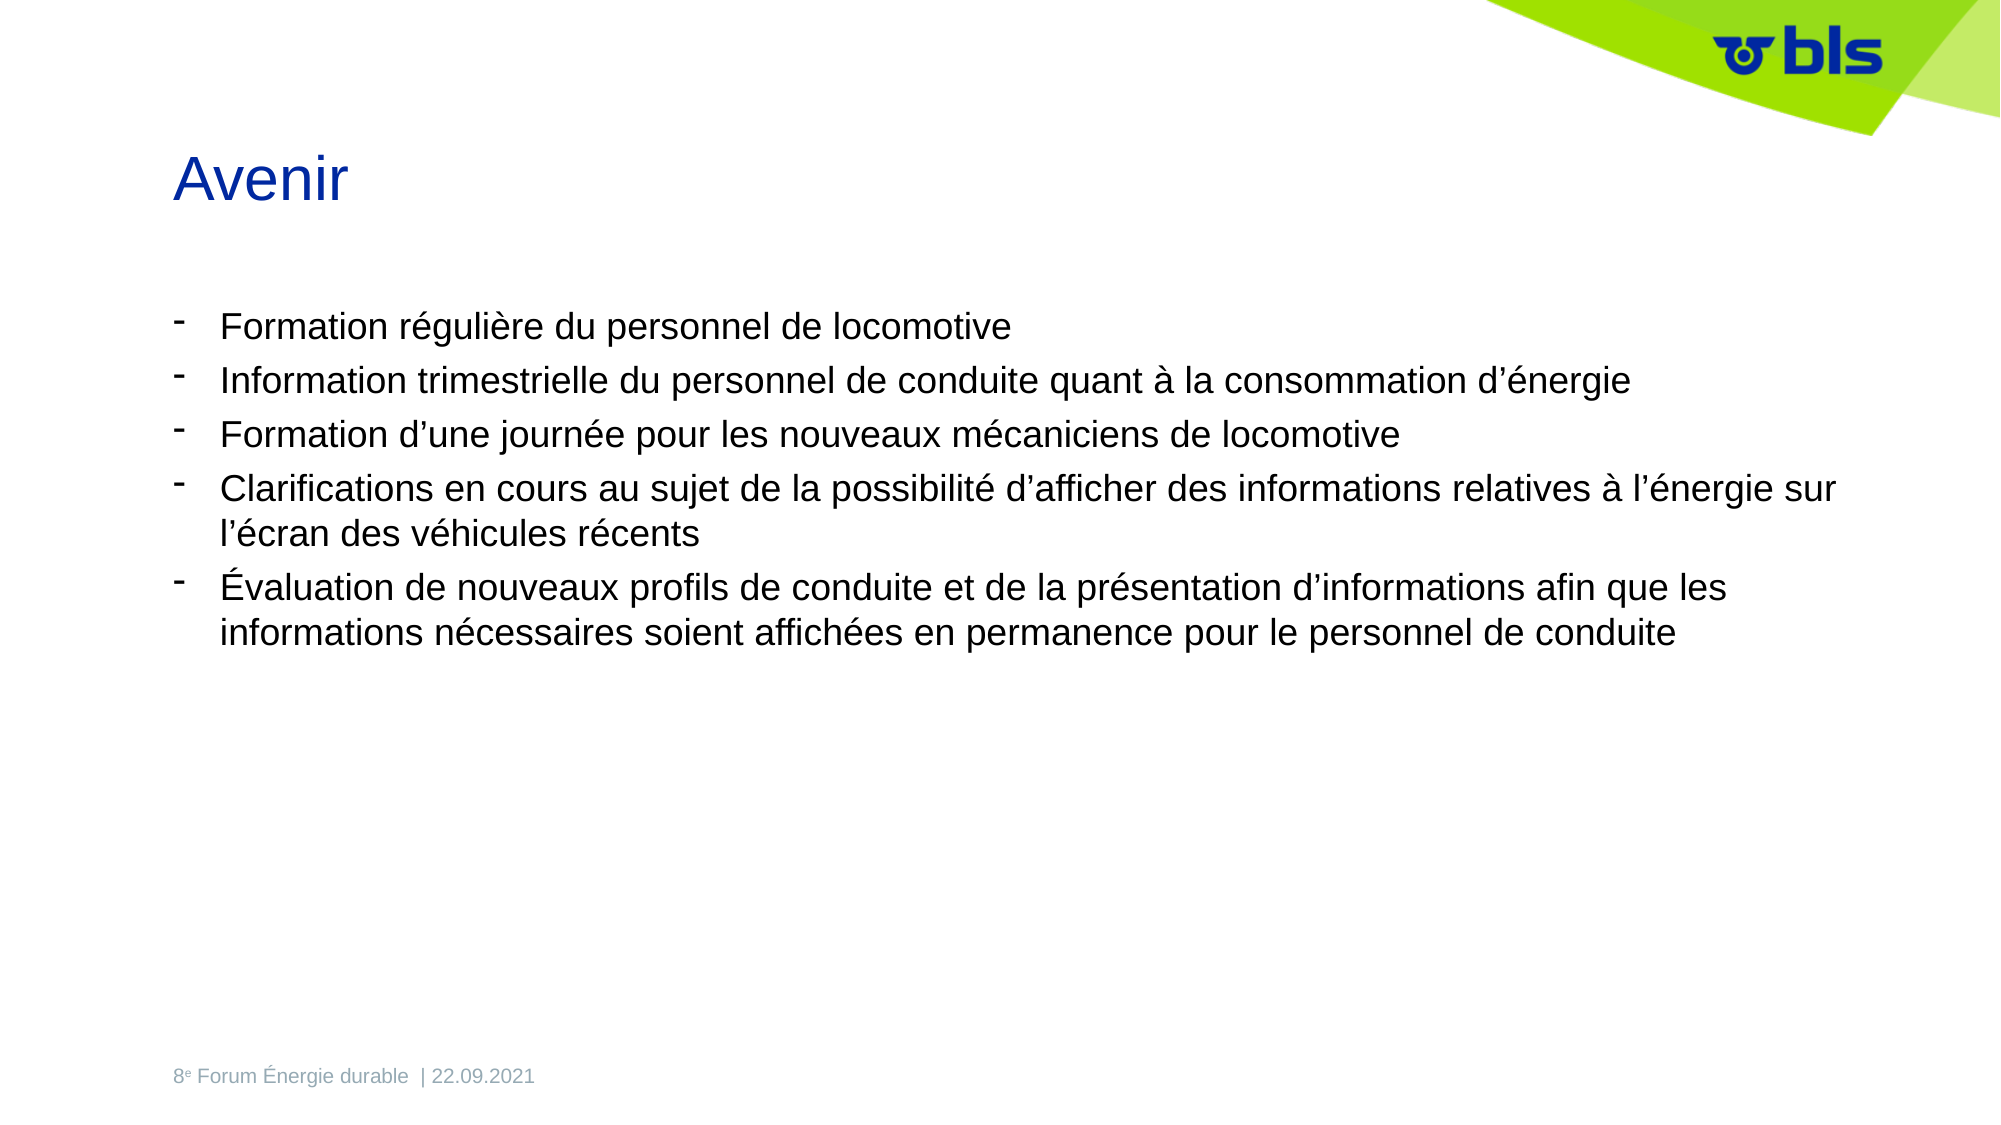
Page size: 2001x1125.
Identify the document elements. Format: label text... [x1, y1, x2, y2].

footer 8e Forum Énergie durable | 22.09.2021 [173, 1062, 807, 1091]
title Avenir [173, 137, 1870, 280]
picture [1486, 0, 2000, 136]
list Formation régulière du personnel de locomotive Information trimestrielle du personnel de conduite quant à la consommation d’énergie Formation d’une journée pour les nouveaux mécaniciens de locomotive Clarifications en cours au sujet de la possibilité d’afficher des informations relatives à l’énergie sur l’écran des véhicules récents Évaluation de nouveaux profils de conduite et de la présentation d’informations afin que les informations nécessaires soient affichées en permanence pour le personnel de conduite [173, 301, 1869, 1023]
